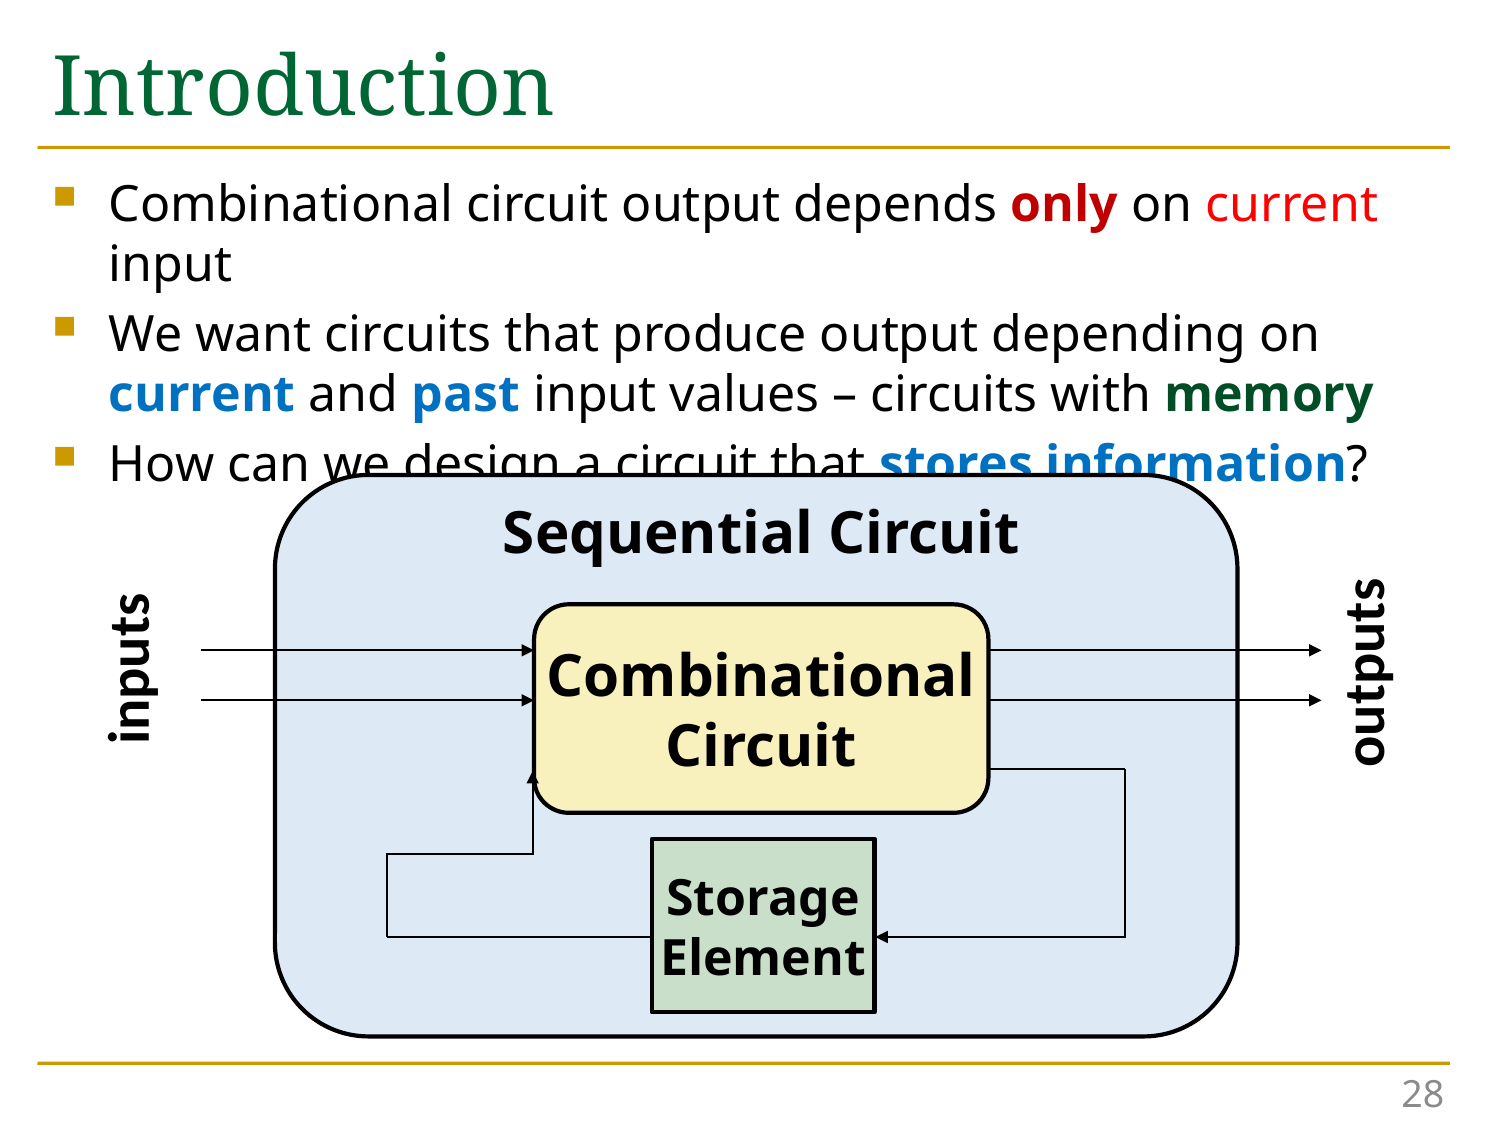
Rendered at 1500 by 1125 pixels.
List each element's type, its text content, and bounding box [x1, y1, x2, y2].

list Combinational circuit output depends only on current input We want circuits that produce output depending on current and past input values – circuits with memory How can we design a circuit that stores information? [37, 163, 1450, 1016]
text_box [274, 474, 1238, 557]
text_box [83, 559, 1405, 813]
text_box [274, 822, 1238, 1037]
slide_number 28 [1121, 1066, 1460, 1125]
title Introduction [37, 24, 1450, 163]
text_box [386, 768, 1126, 1013]
